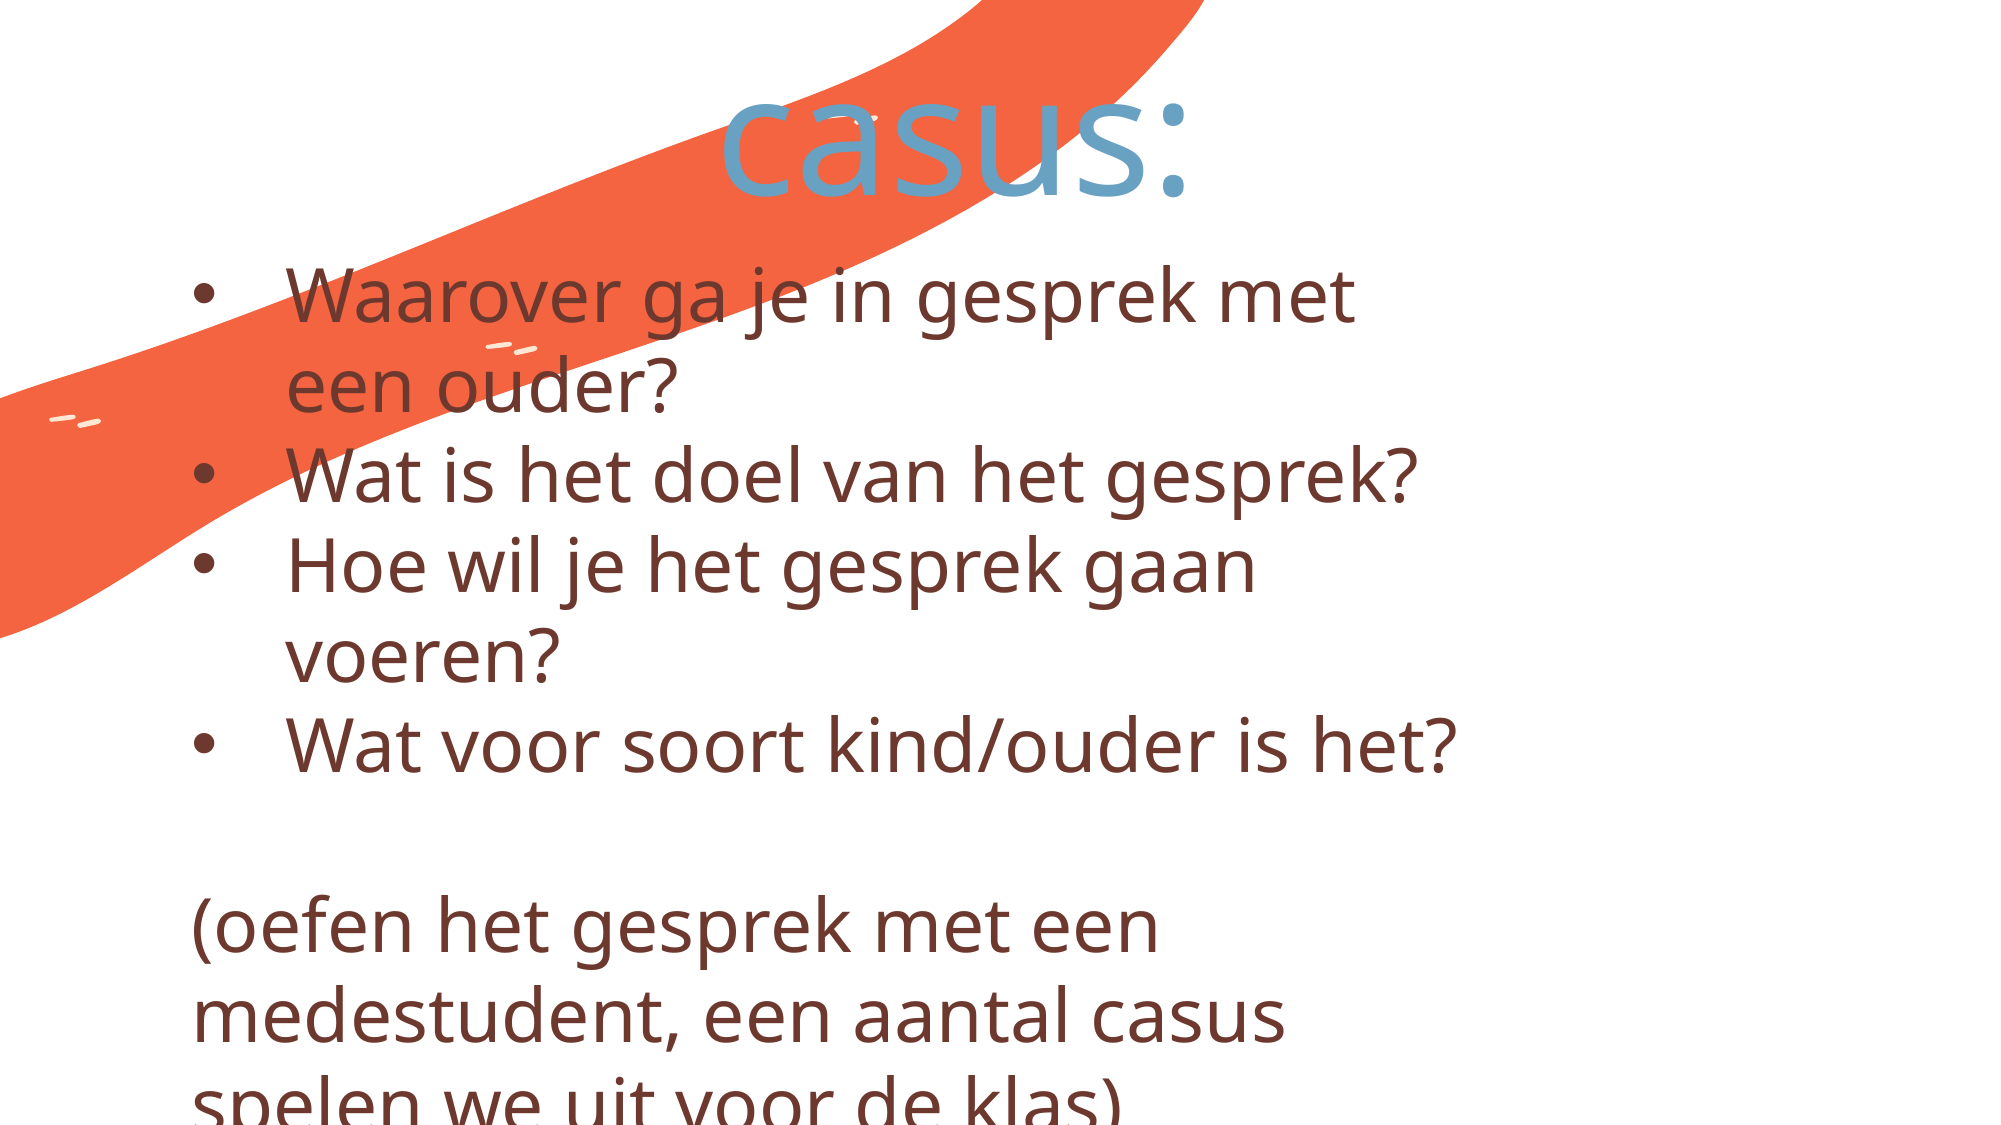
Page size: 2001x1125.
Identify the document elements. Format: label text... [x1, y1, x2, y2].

subtitle Waarover ga je in gesprek met een ouder? Wat is het doel van het gesprek? Hoe wil je het gesprek gaan voeren? Wat voor soort kind/ouder is het? (oefen het gesprek met een medestudent, een aantal casus spelen we uit voor de klas) [157, 479, 1494, 1007]
title Bedenk een casus: [288, 17, 1625, 245]
